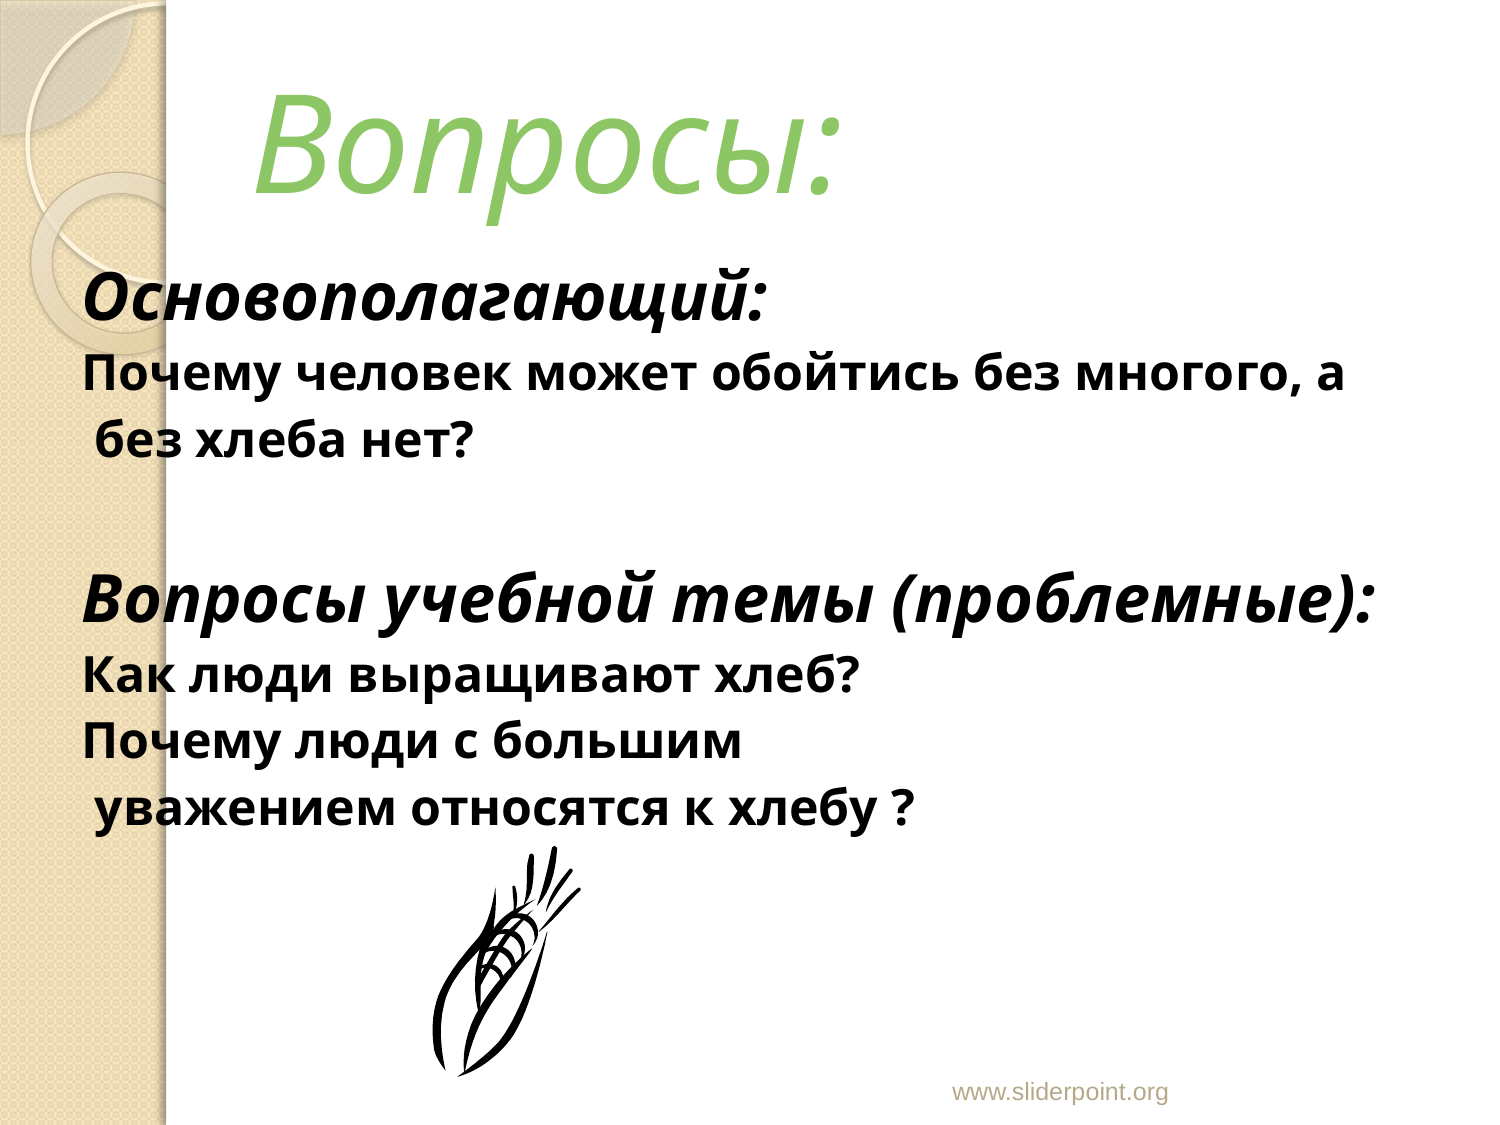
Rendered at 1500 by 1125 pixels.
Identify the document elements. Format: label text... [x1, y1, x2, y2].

footer www.sliderpoint.org [937, 1034, 1413, 1113]
list Основополагающий: Почему человек может обойтись без многого, а без хлеба нет? Вопросы учебной темы (проблемные): Как люди выращивают хлеб? Почему люди с большим уважением относятся к хлебу ? [52, 255, 1404, 999]
picture [430, 845, 582, 1078]
title Вопросы: [235, 45, 1466, 233]
